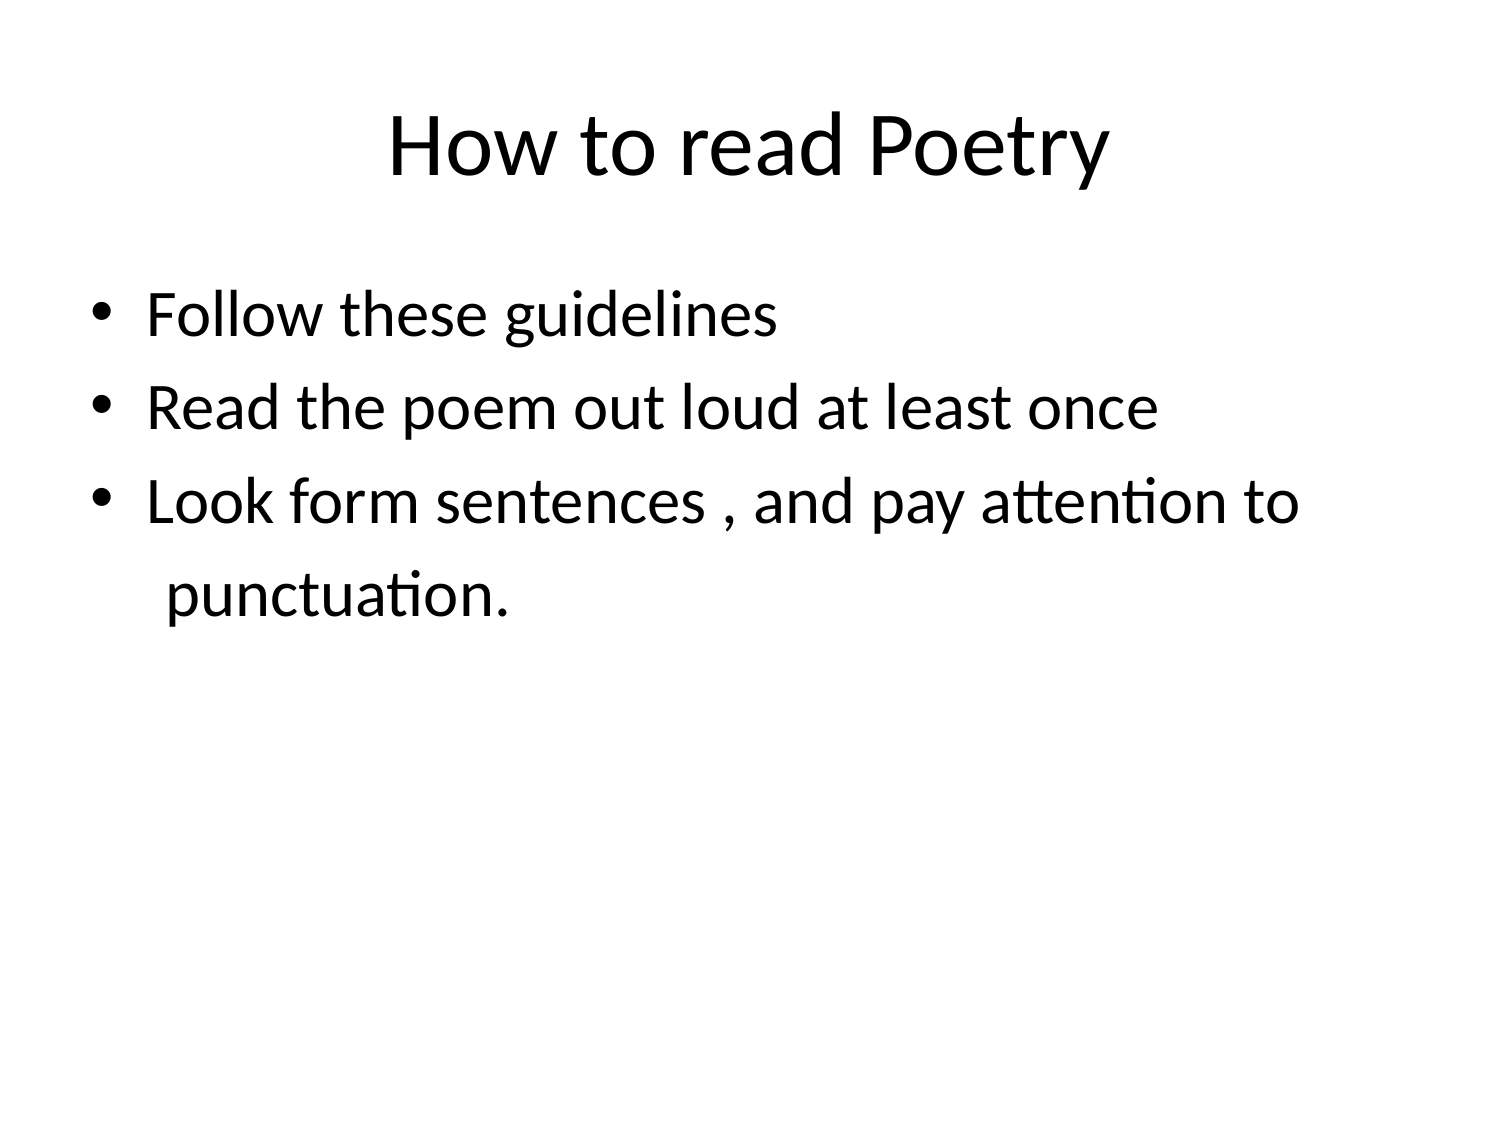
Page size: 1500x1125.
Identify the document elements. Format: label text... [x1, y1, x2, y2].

title How to read Poetry [75, 45, 1425, 233]
list Follow these guidelines Read the poem out loud at least once Look form sentences , and pay attention to punctuation. [75, 262, 1425, 1005]
